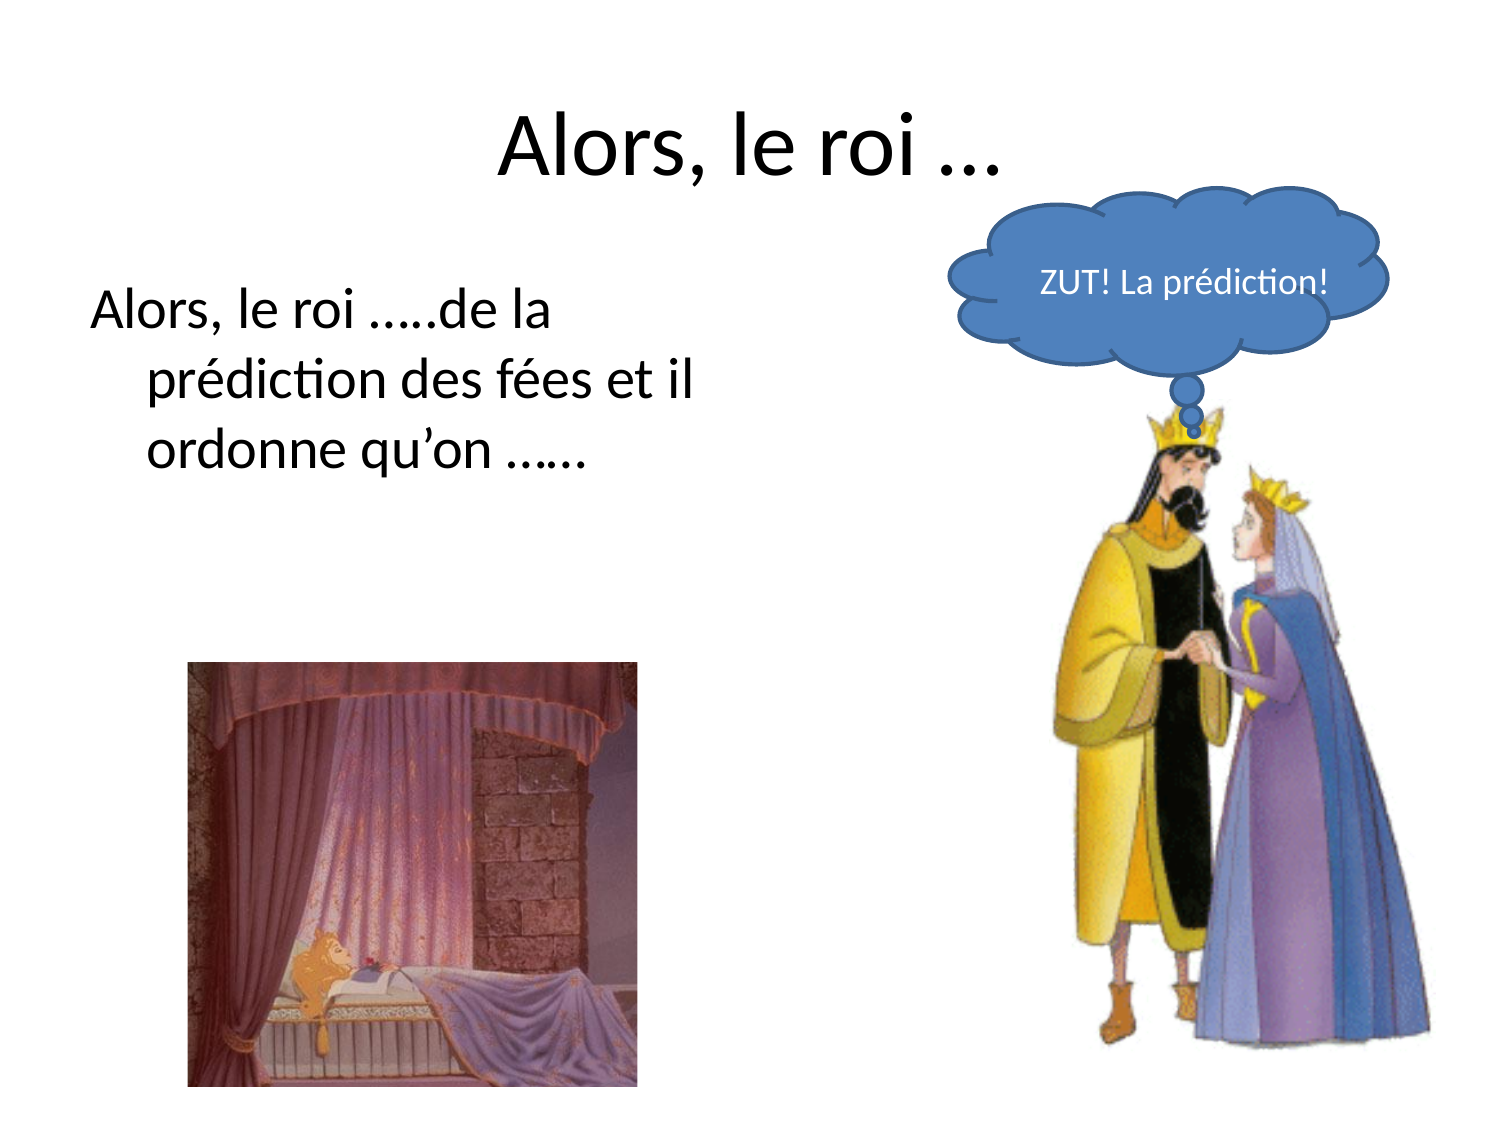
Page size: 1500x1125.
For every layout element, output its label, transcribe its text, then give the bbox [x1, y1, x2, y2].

picture [187, 662, 638, 1087]
text_box [947, 185, 1390, 398]
title Alors, le roi … [75, 45, 1425, 233]
list Alors, le roi …..de la prédiction des fées et il ordonne qu’on …… [75, 262, 738, 1005]
text_box ZUT! La prédiction! [1025, 249, 1363, 310]
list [1049, 399, 1437, 1055]
